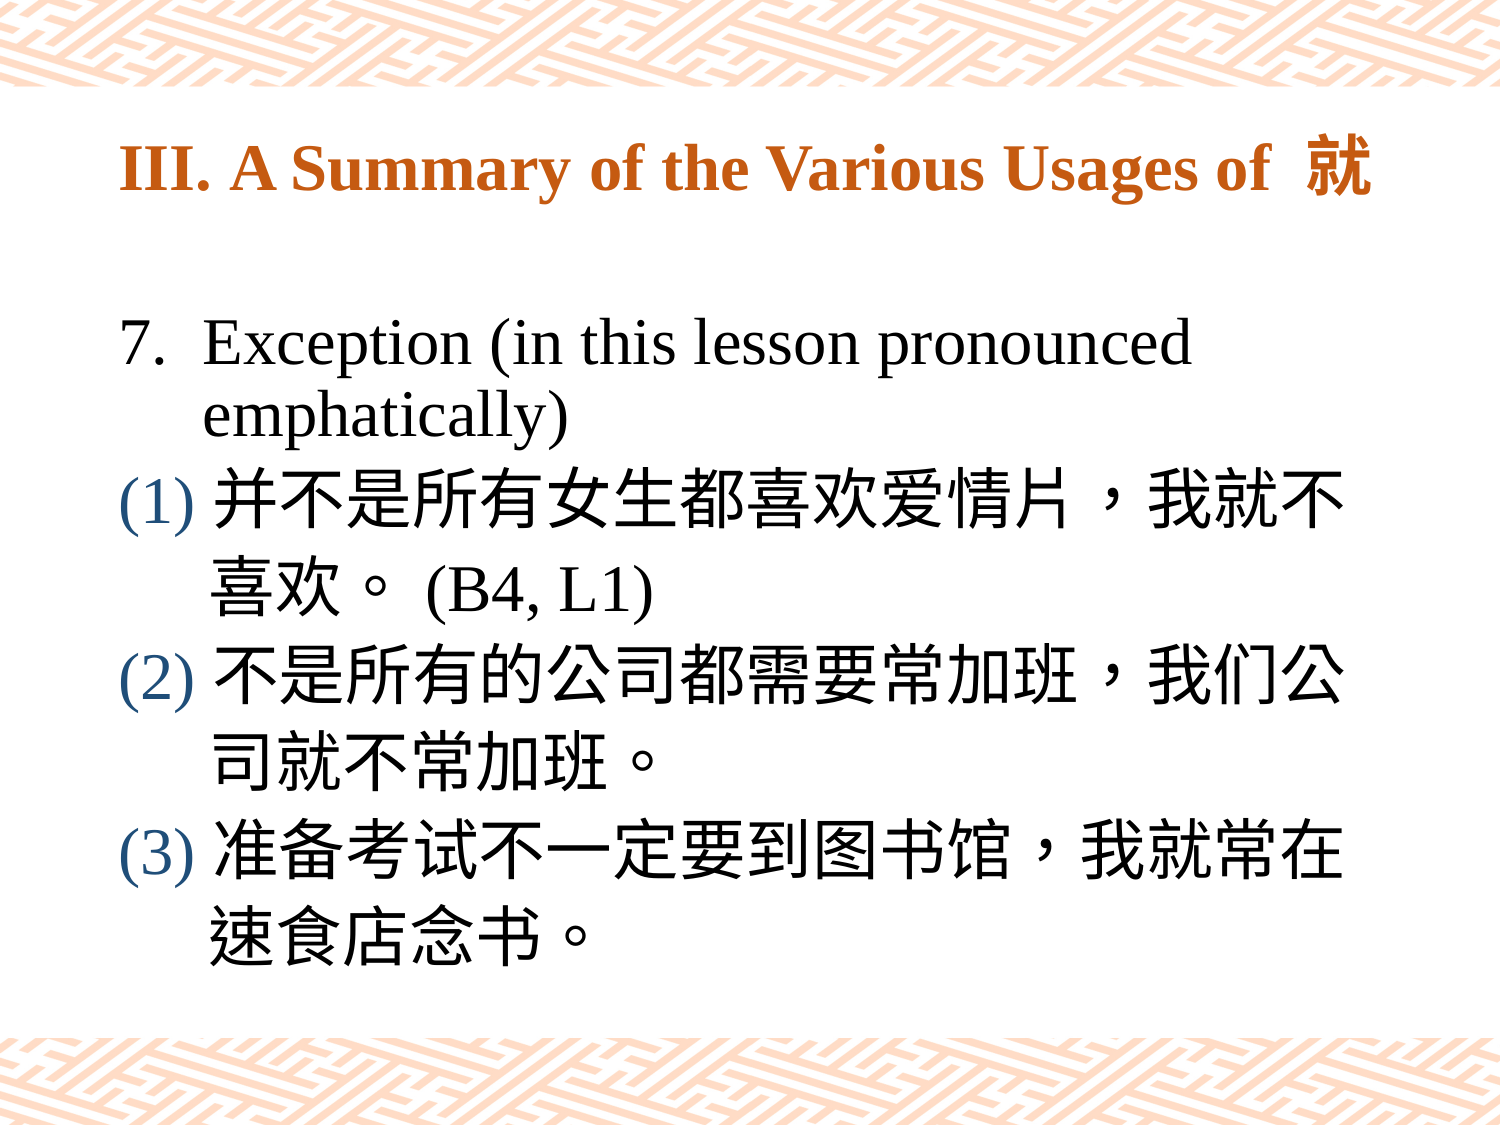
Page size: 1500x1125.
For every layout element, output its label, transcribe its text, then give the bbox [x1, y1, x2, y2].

list Exception (in this lesson pronounced emphatically) (1)并不是所有女生都喜欢爱情片，我就不 喜欢。(B4, L1) (2)不是所有的公司都需要常加班，我们公 司就不常加班。 (3)准备考试不一定要到图书馆，我就常在 速食店念书。 [103, 299, 1397, 1014]
picture [0, 0, 1500, 1125]
title III. A Summary of the Various Usages of 就 [103, 59, 1397, 278]
